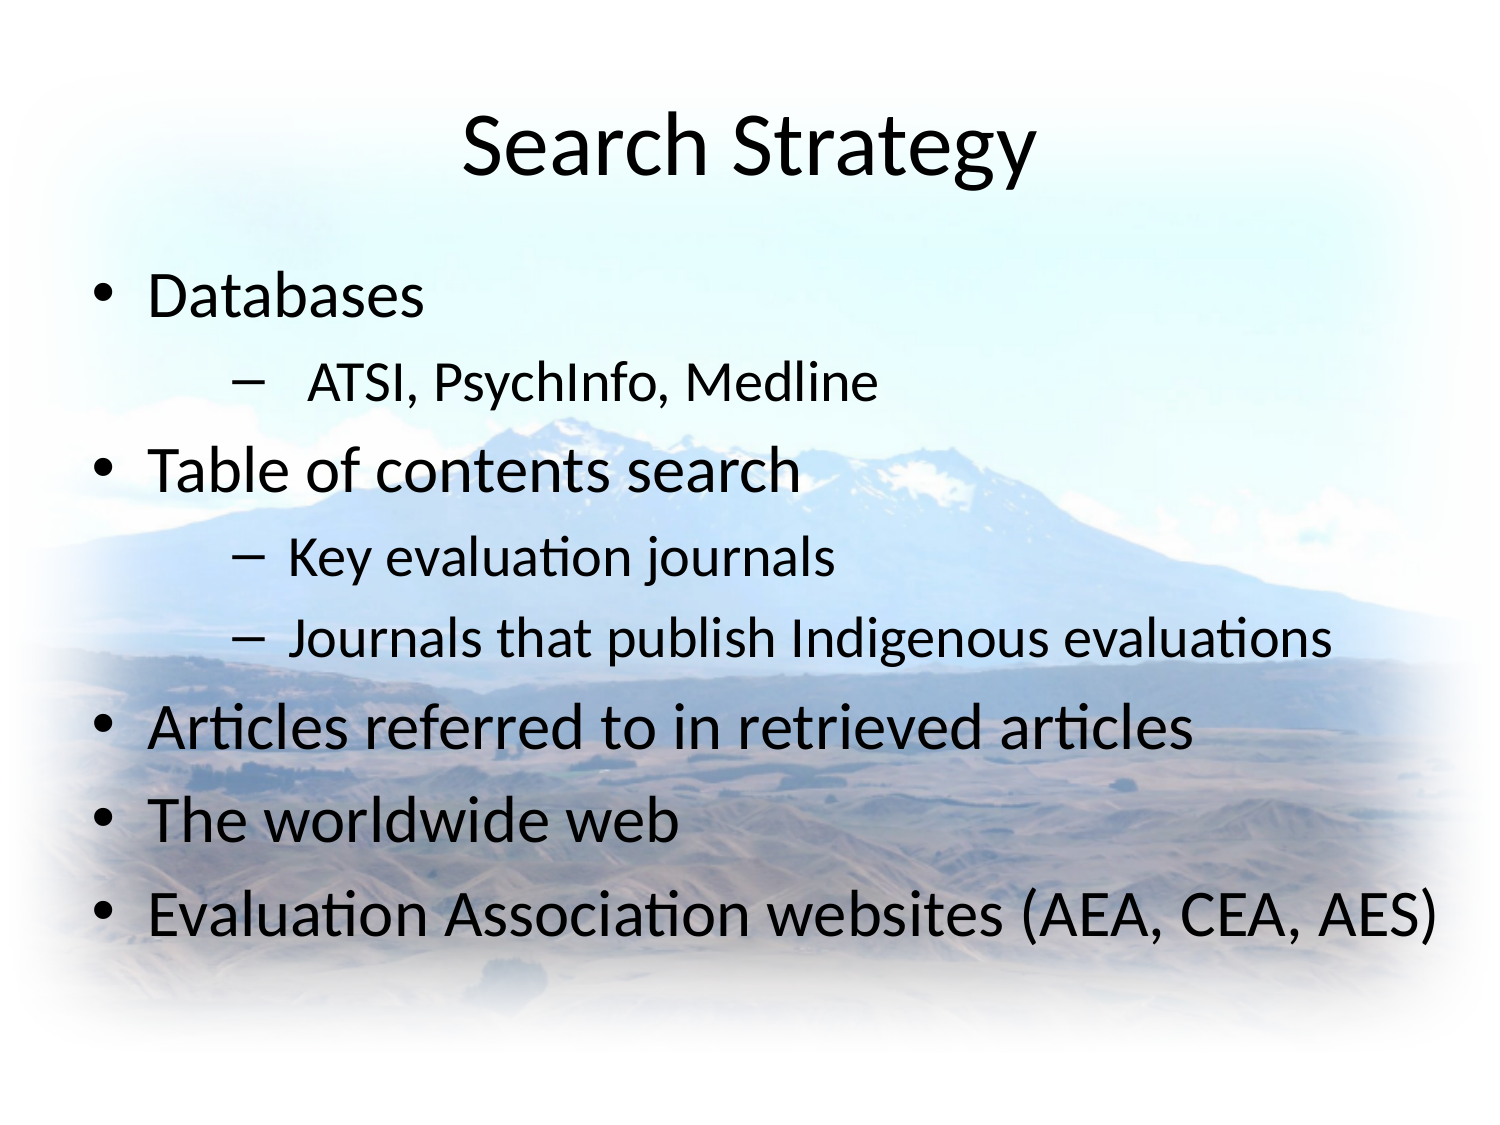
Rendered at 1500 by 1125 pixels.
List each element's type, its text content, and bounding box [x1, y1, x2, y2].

title Search Strategy [75, 45, 1425, 233]
list Databases ATSI, PsychInfo, Medline Table of contents search Key evaluation journals Journals that publish Indigenous evaluations Articles referred to in retrieved articles The worldwide web Evaluation Association websites (AEA, CEA, AES) [76, 243, 1459, 1083]
